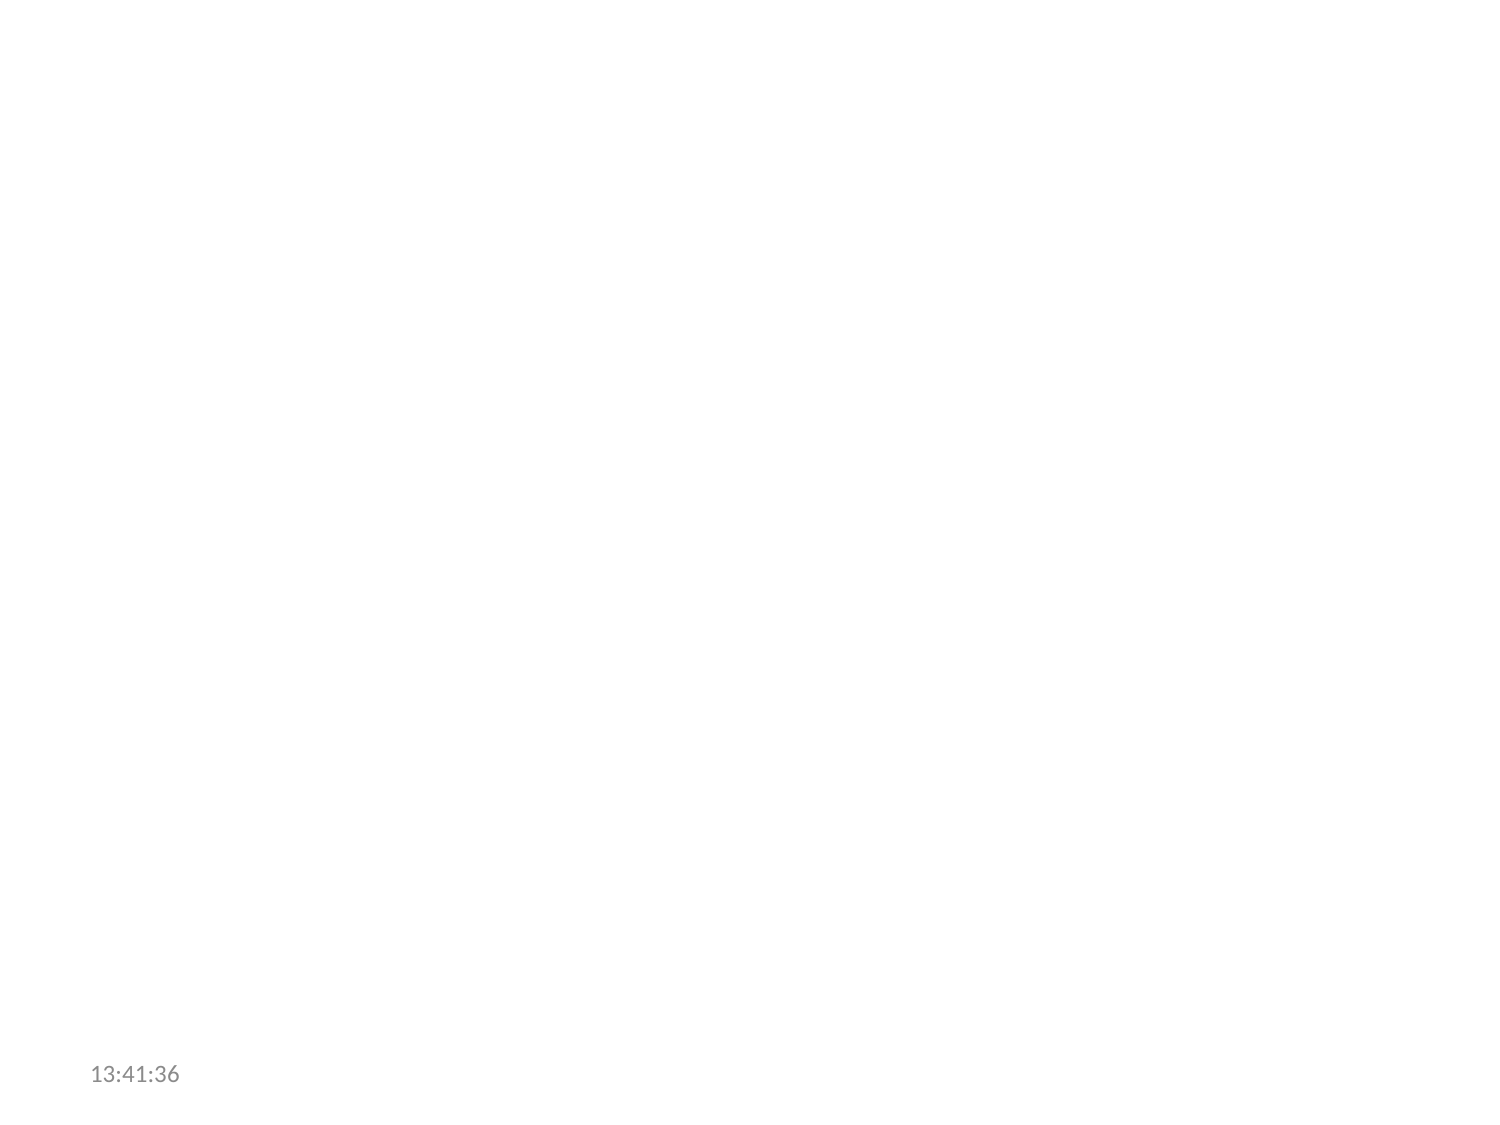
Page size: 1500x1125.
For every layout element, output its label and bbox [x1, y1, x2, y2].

slide_number [75, 1042, 425, 1103]
